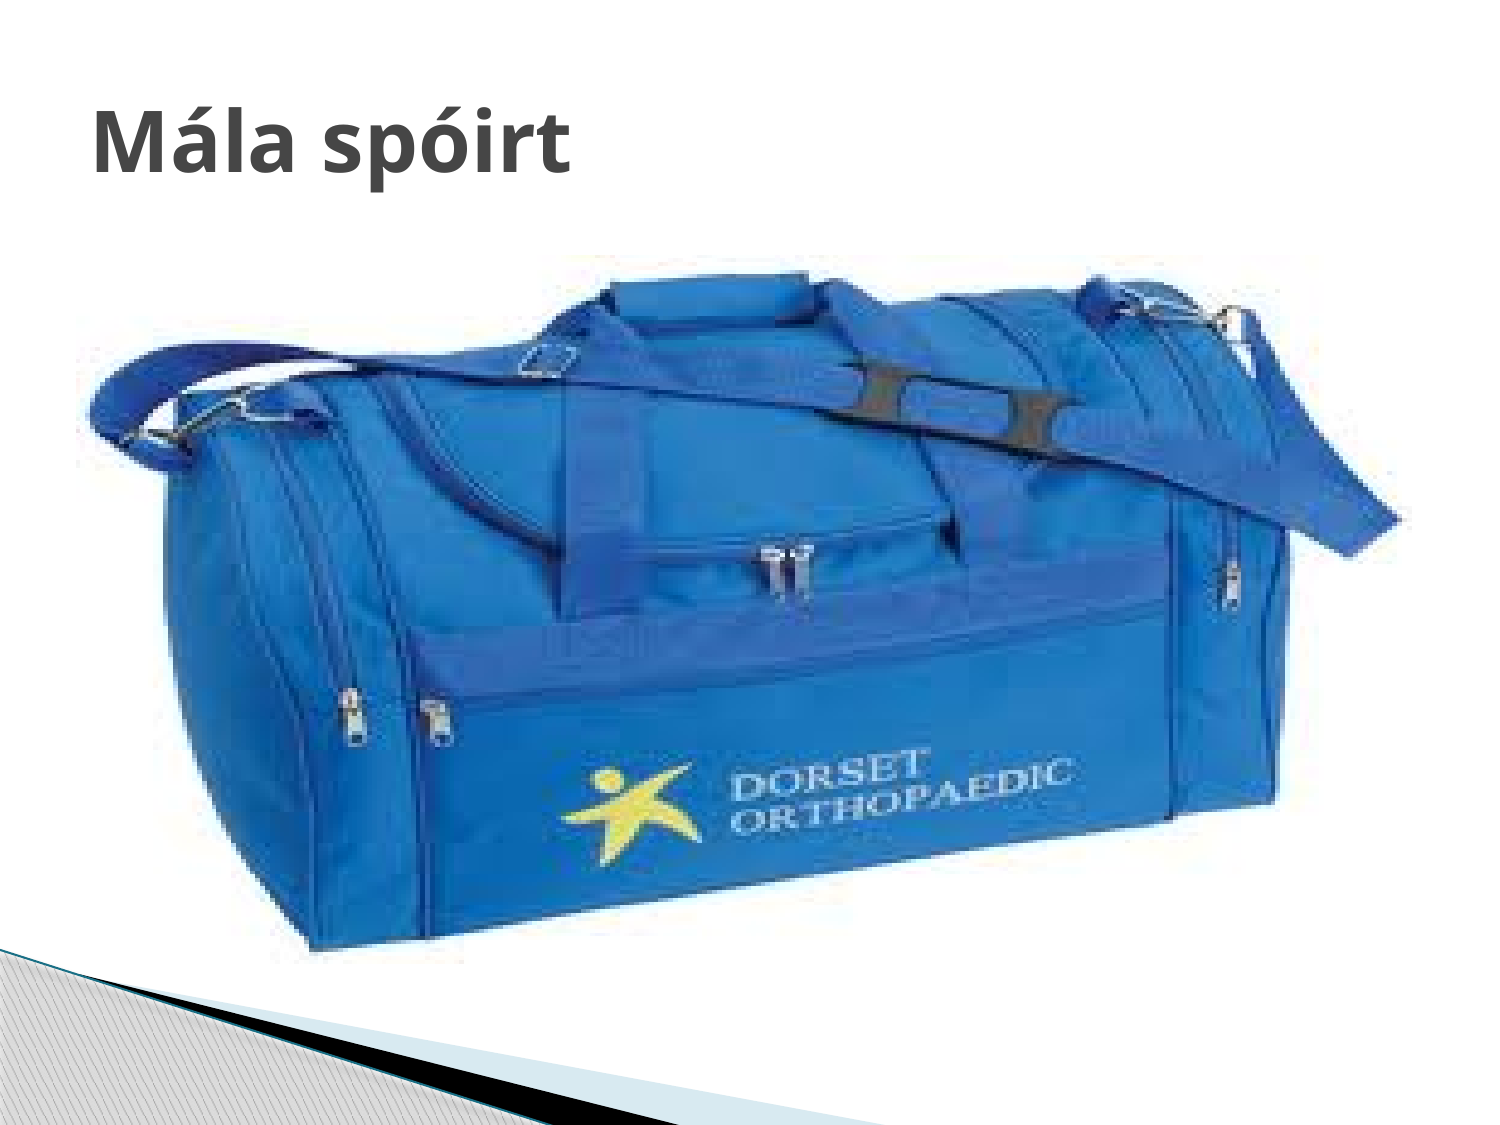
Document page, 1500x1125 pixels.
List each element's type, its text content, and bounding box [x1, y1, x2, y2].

title Mála spóirt [75, 45, 1425, 233]
picture [76, 255, 1412, 965]
